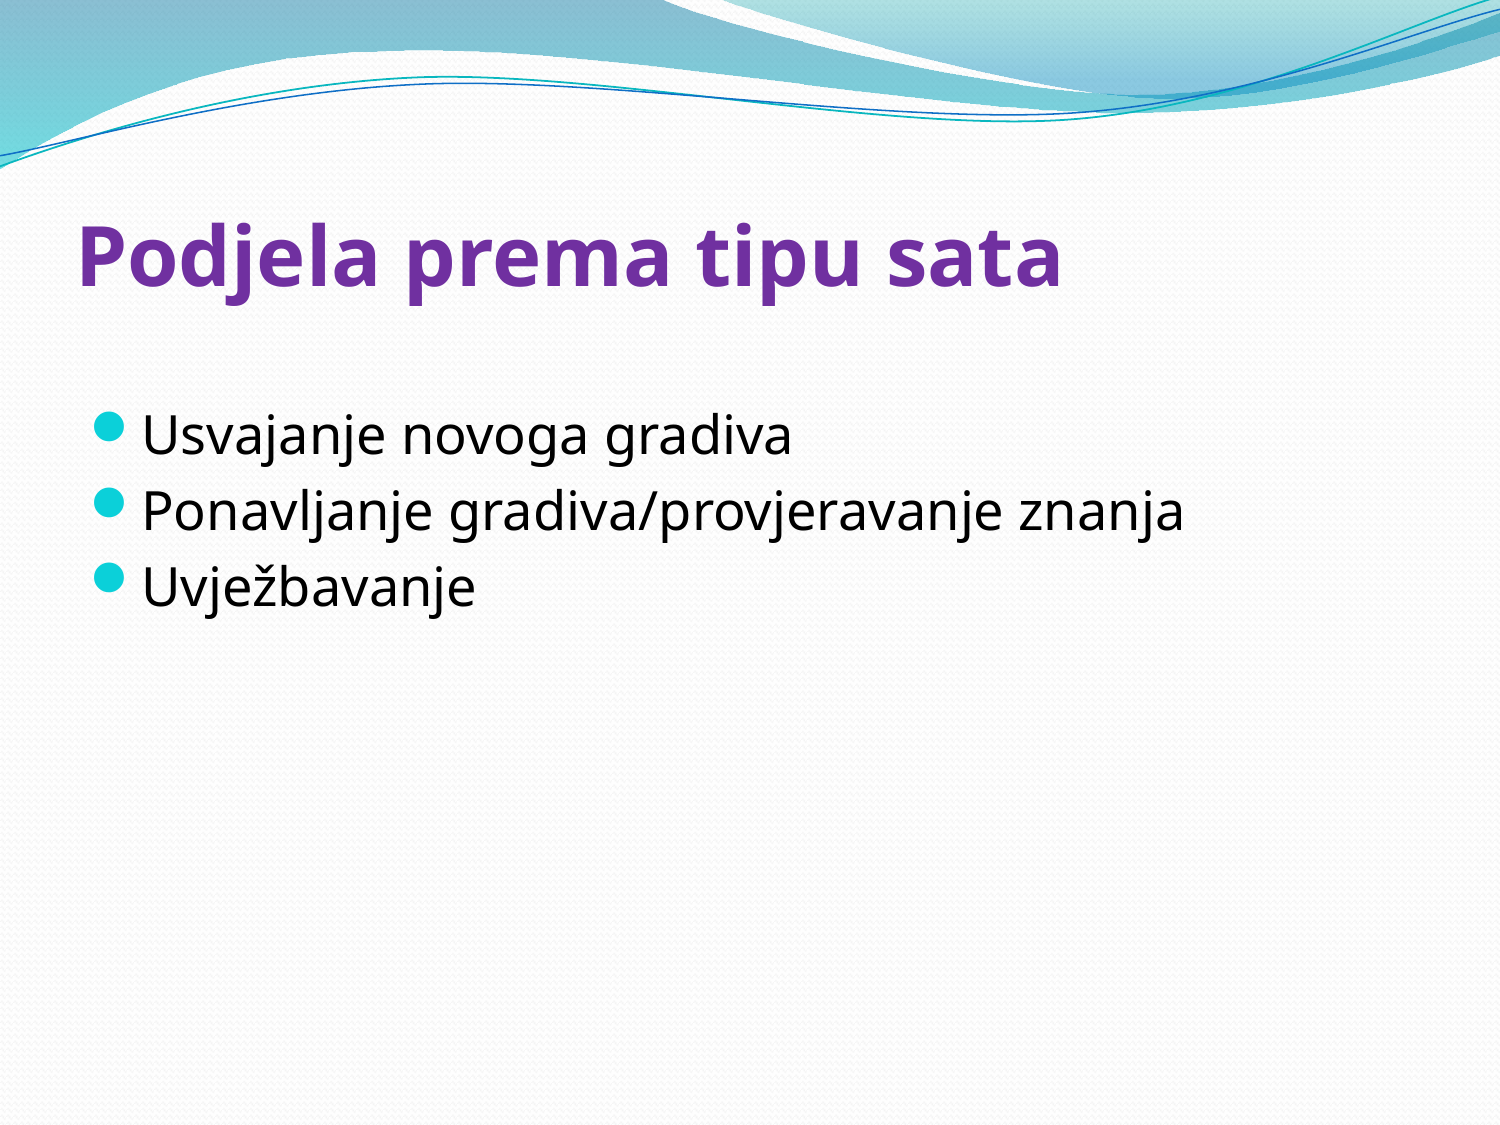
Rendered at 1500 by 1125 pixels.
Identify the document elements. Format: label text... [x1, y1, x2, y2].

title Podjela prema tipu sata [75, 115, 1425, 303]
list Usvajanje novoga gradiva Ponavljanje gradiva/provjeravanje znanja Uvježbavanje [75, 317, 1425, 1038]
